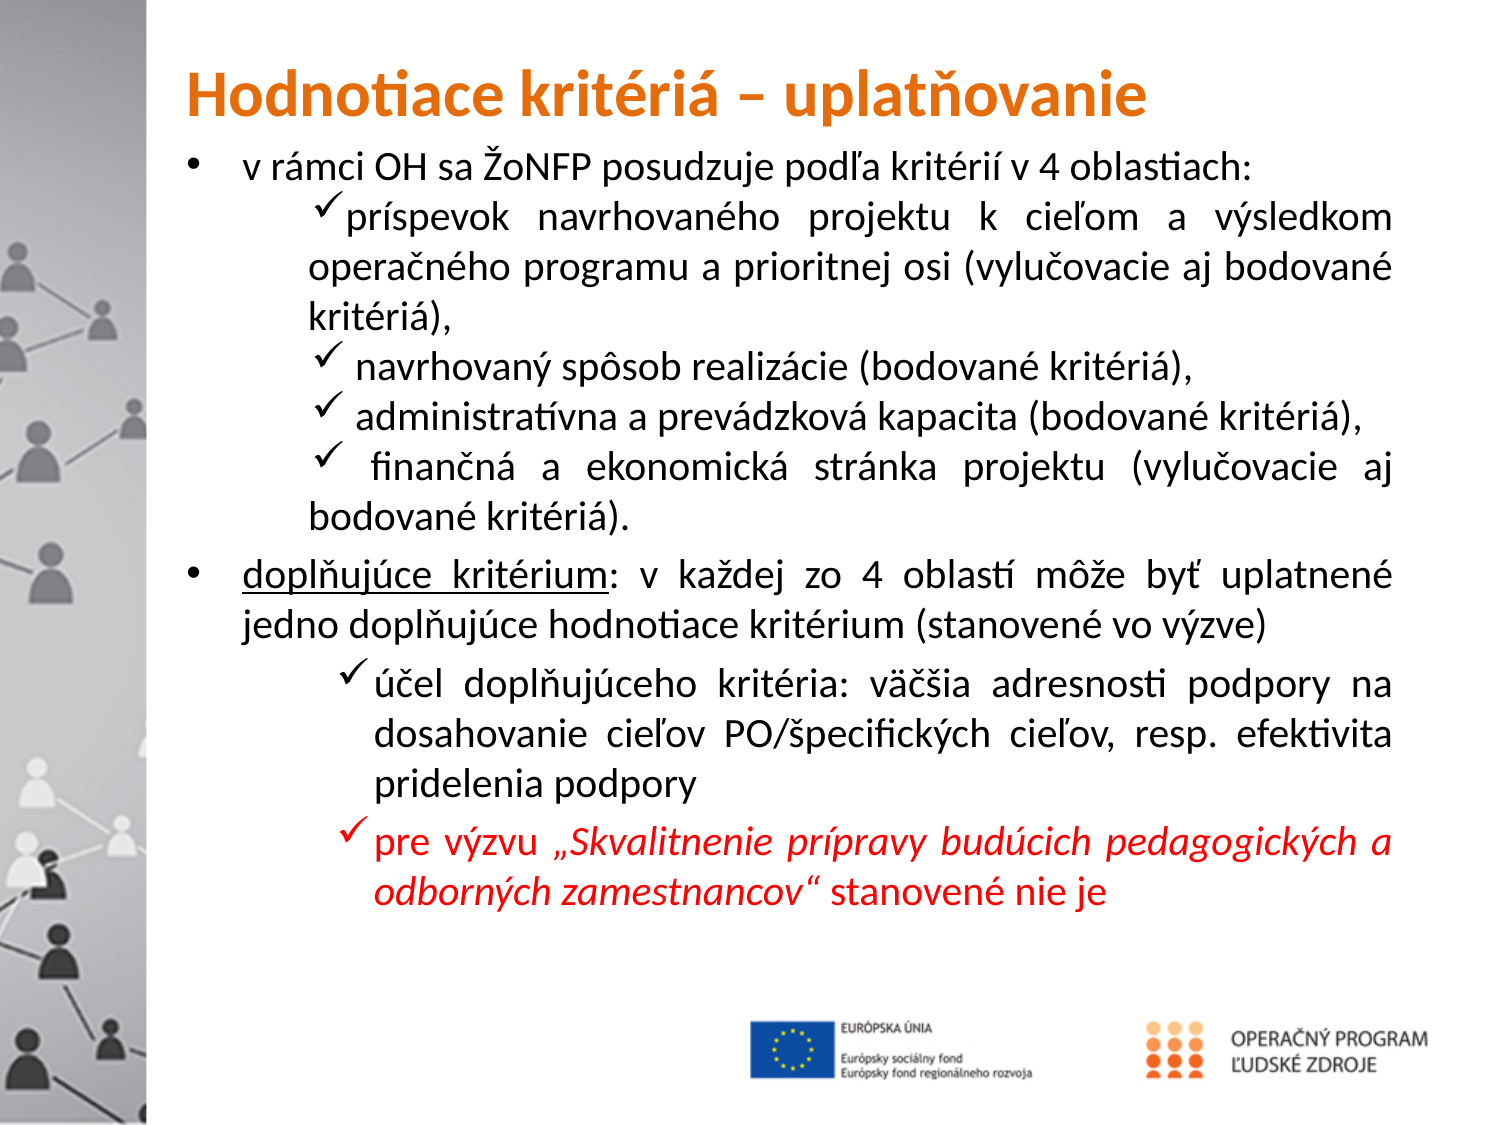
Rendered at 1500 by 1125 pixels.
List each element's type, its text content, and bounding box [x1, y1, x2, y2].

list Hodnotiace kritériá – uplatňovanie v rámci OH sa ŽoNFP posudzuje podľa kritérií v 4 oblastiach: príspevok navrhovaného projektu k cieľom a výsledkom operačného programu a prioritnej osi (vylučovacie aj bodované kritériá), navrhovaný spôsob realizácie (bodované kritériá), administratívna a prevádzková kapacita (bodované kritériá), finančná a ekonomická stránka projektu (vylučovacie aj bodované kritériá). doplňujúce kritérium: v každej zo 4 oblastí môže byť uplatnené jedno doplňujúce hodnotiace kritérium (stanovené vo výzve) účel doplňujúceho kritéria: väčšia adresnosti podpory na dosahovanie cieľov PO/špecifických cieľov, resp. efektivita pridelenia podpory pre výzvu „Skvalitnenie prípravy budúcich pedagogických a odborných zamestnancov“ stanovené nie je [170, 42, 1409, 1000]
picture [0, 0, 1500, 1125]
